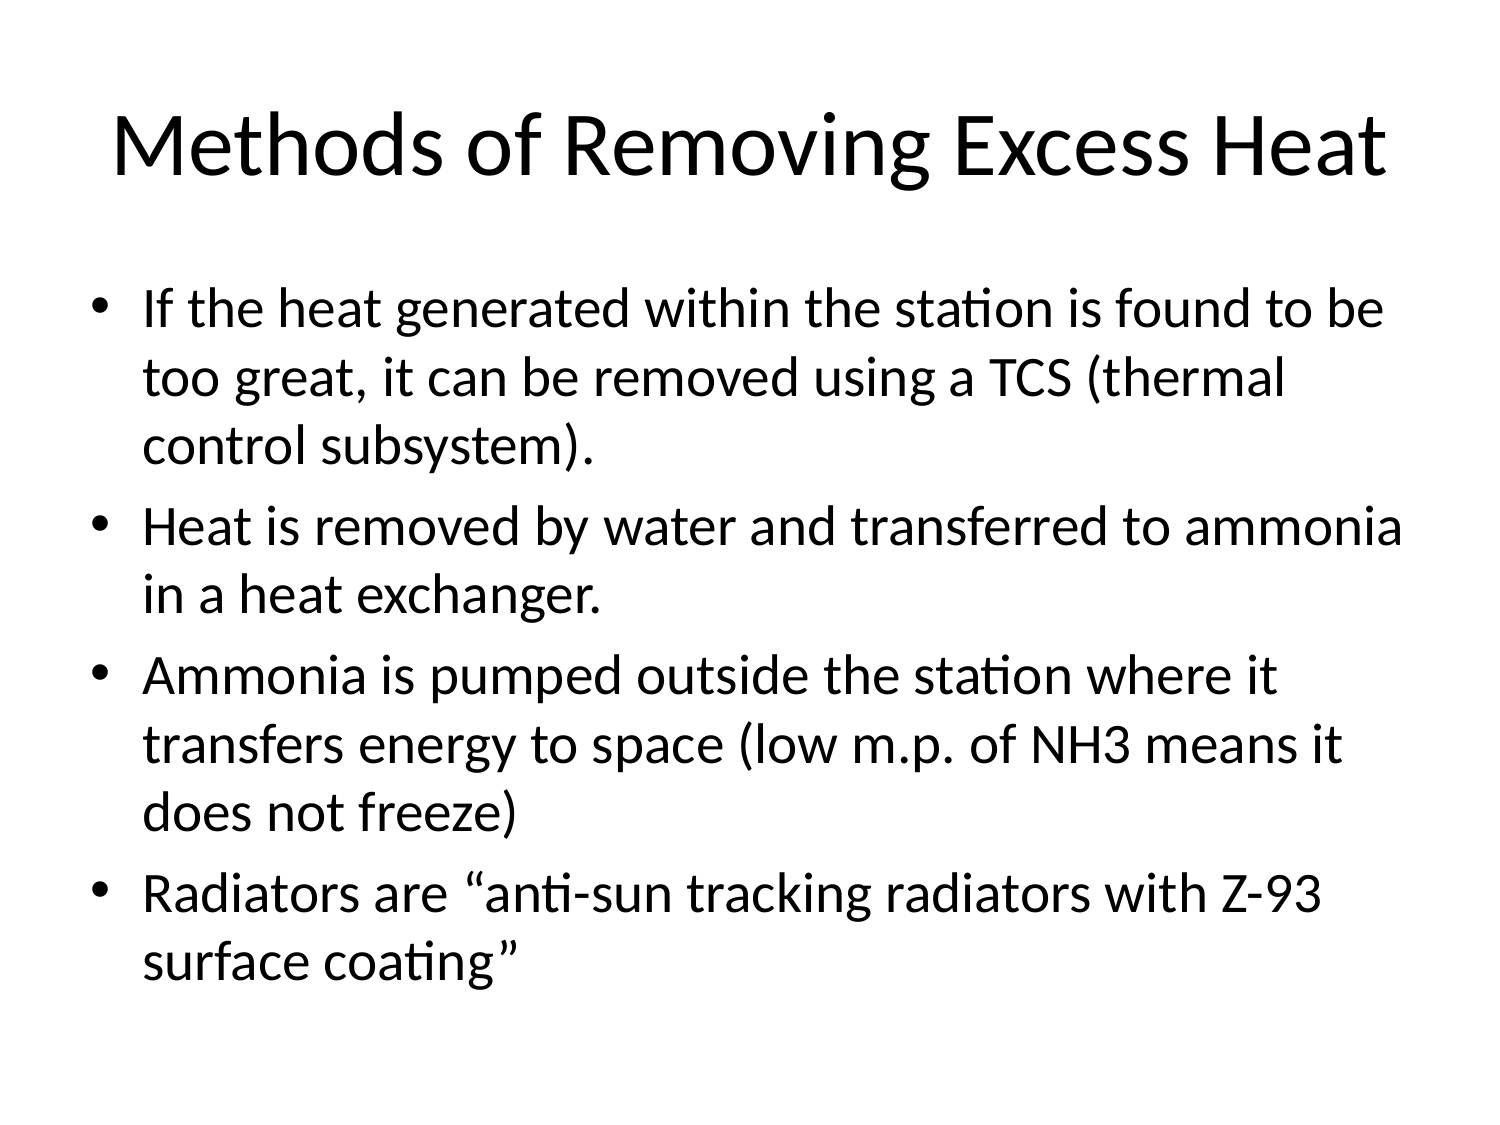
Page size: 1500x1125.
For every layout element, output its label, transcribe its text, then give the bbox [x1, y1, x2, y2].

title Methods of Removing Excess Heat [75, 45, 1425, 233]
list If the heat generated within the station is found to be too great, it can be removed using a TCS (thermal control subsystem). Heat is removed by water and transferred to ammonia in a heat exchanger. Ammonia is pumped outside the station where it transfers energy to space (low m.p. of NH3 means it does not freeze) Radiators are “anti-sun tracking radiators with Z-93 surface coating” [75, 262, 1425, 1005]
